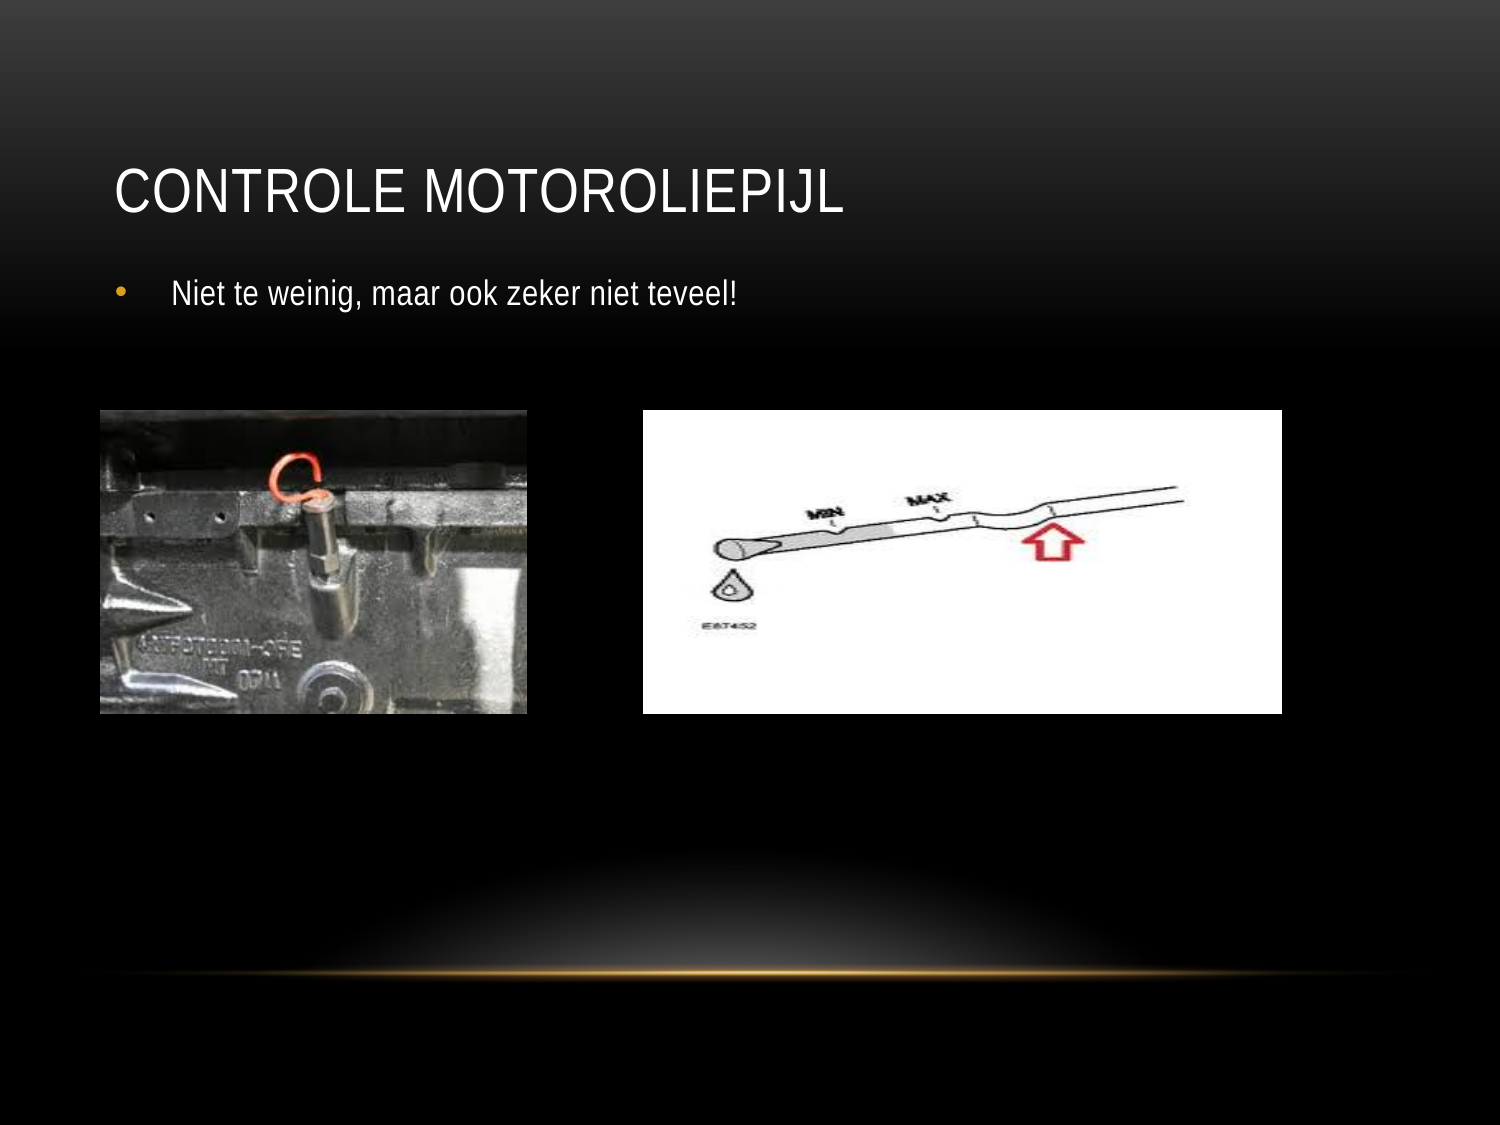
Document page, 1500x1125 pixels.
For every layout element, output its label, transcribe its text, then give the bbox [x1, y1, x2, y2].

title Controle motoroliepijl [99, 45, 1400, 233]
list Niet te weinig, maar ook zeker niet teveel! [99, 262, 1400, 938]
picture [0, 0, 1500, 1125]
